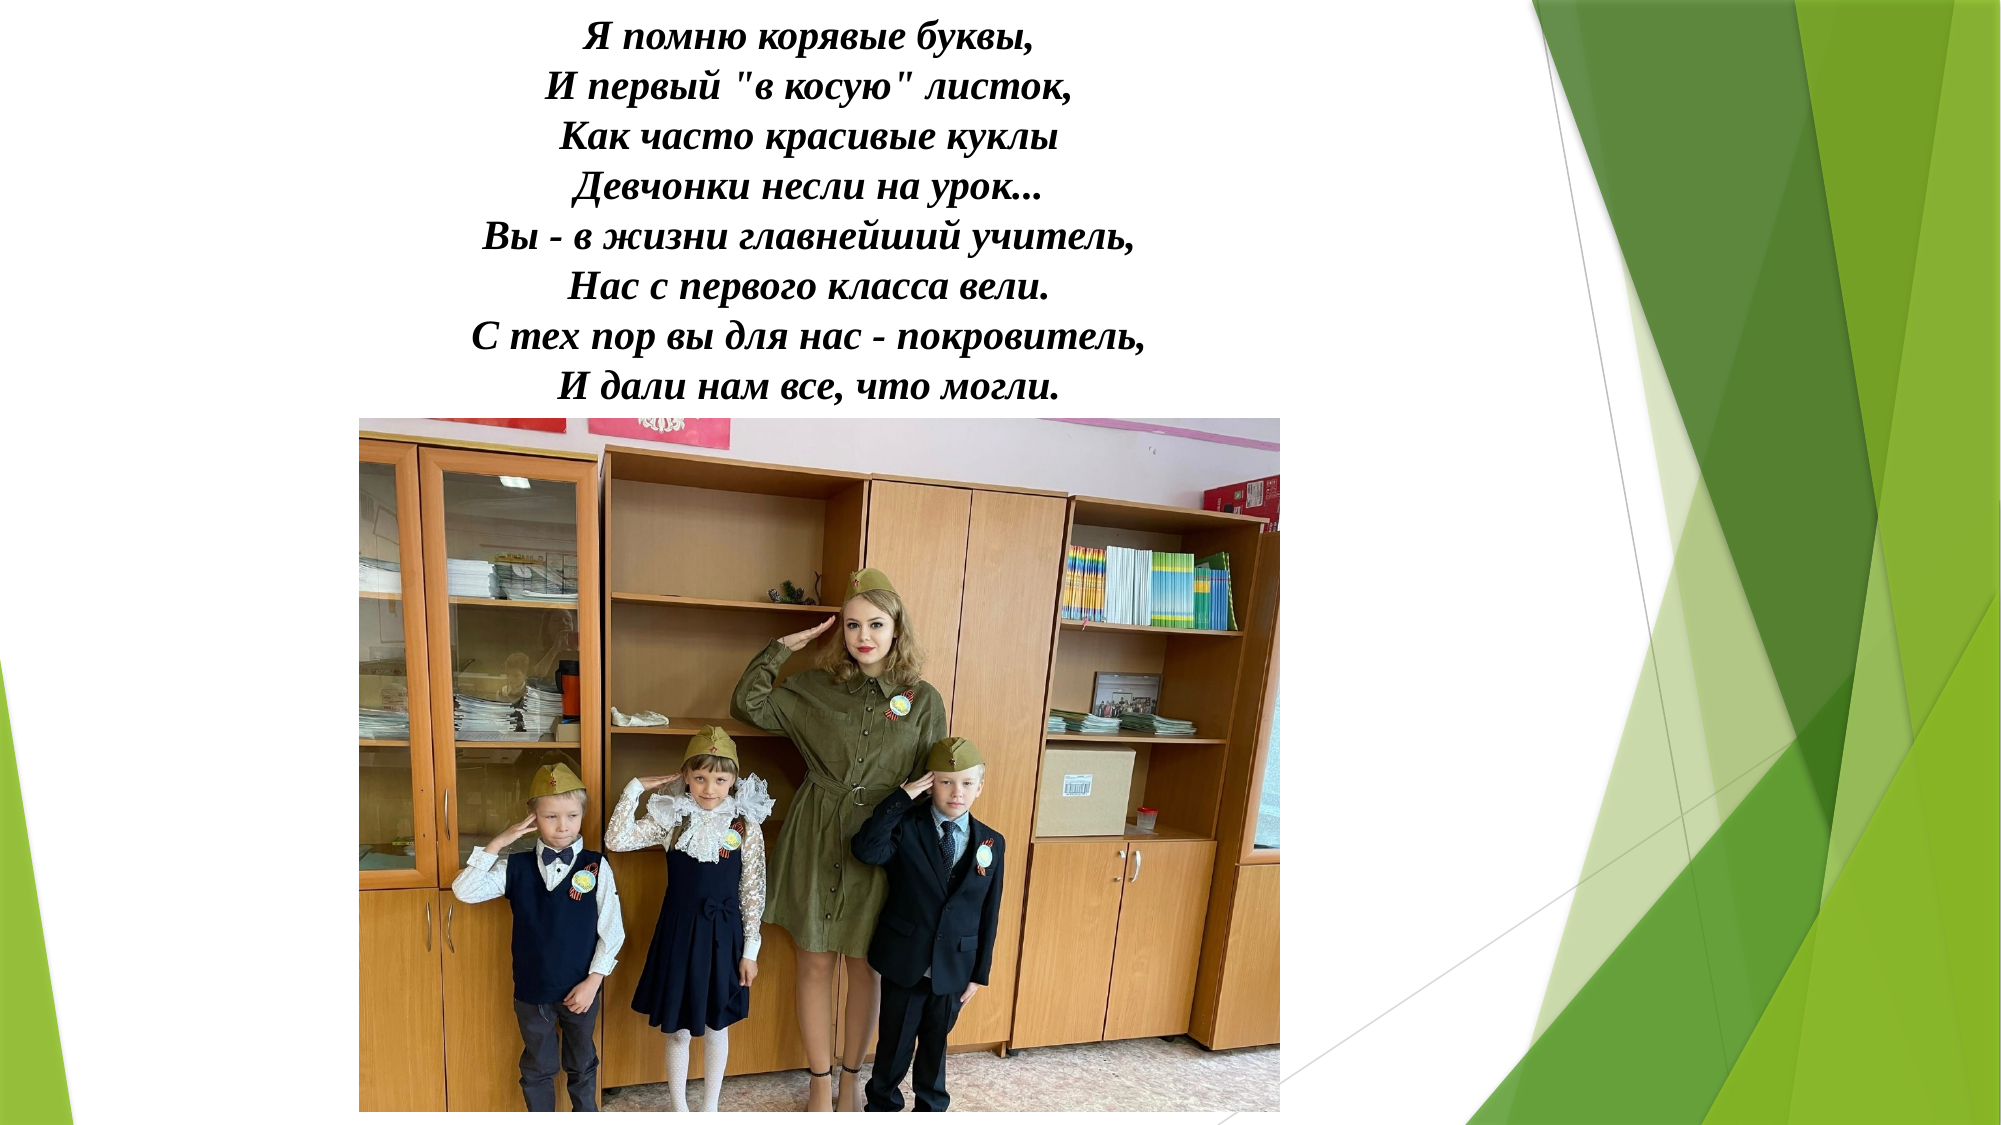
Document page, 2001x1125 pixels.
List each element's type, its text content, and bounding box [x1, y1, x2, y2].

title Я помню корявые буквы, И первый "в косую" листок, Как часто красивые куклы Девчонки несли на урок... Вы - в жизни главнейший учитель, Нас с первого класса вели. С тех пор вы для нас - покровитель, И дали нам все, что могли. [104, 0, 1515, 217]
picture [358, 417, 1281, 1112]
